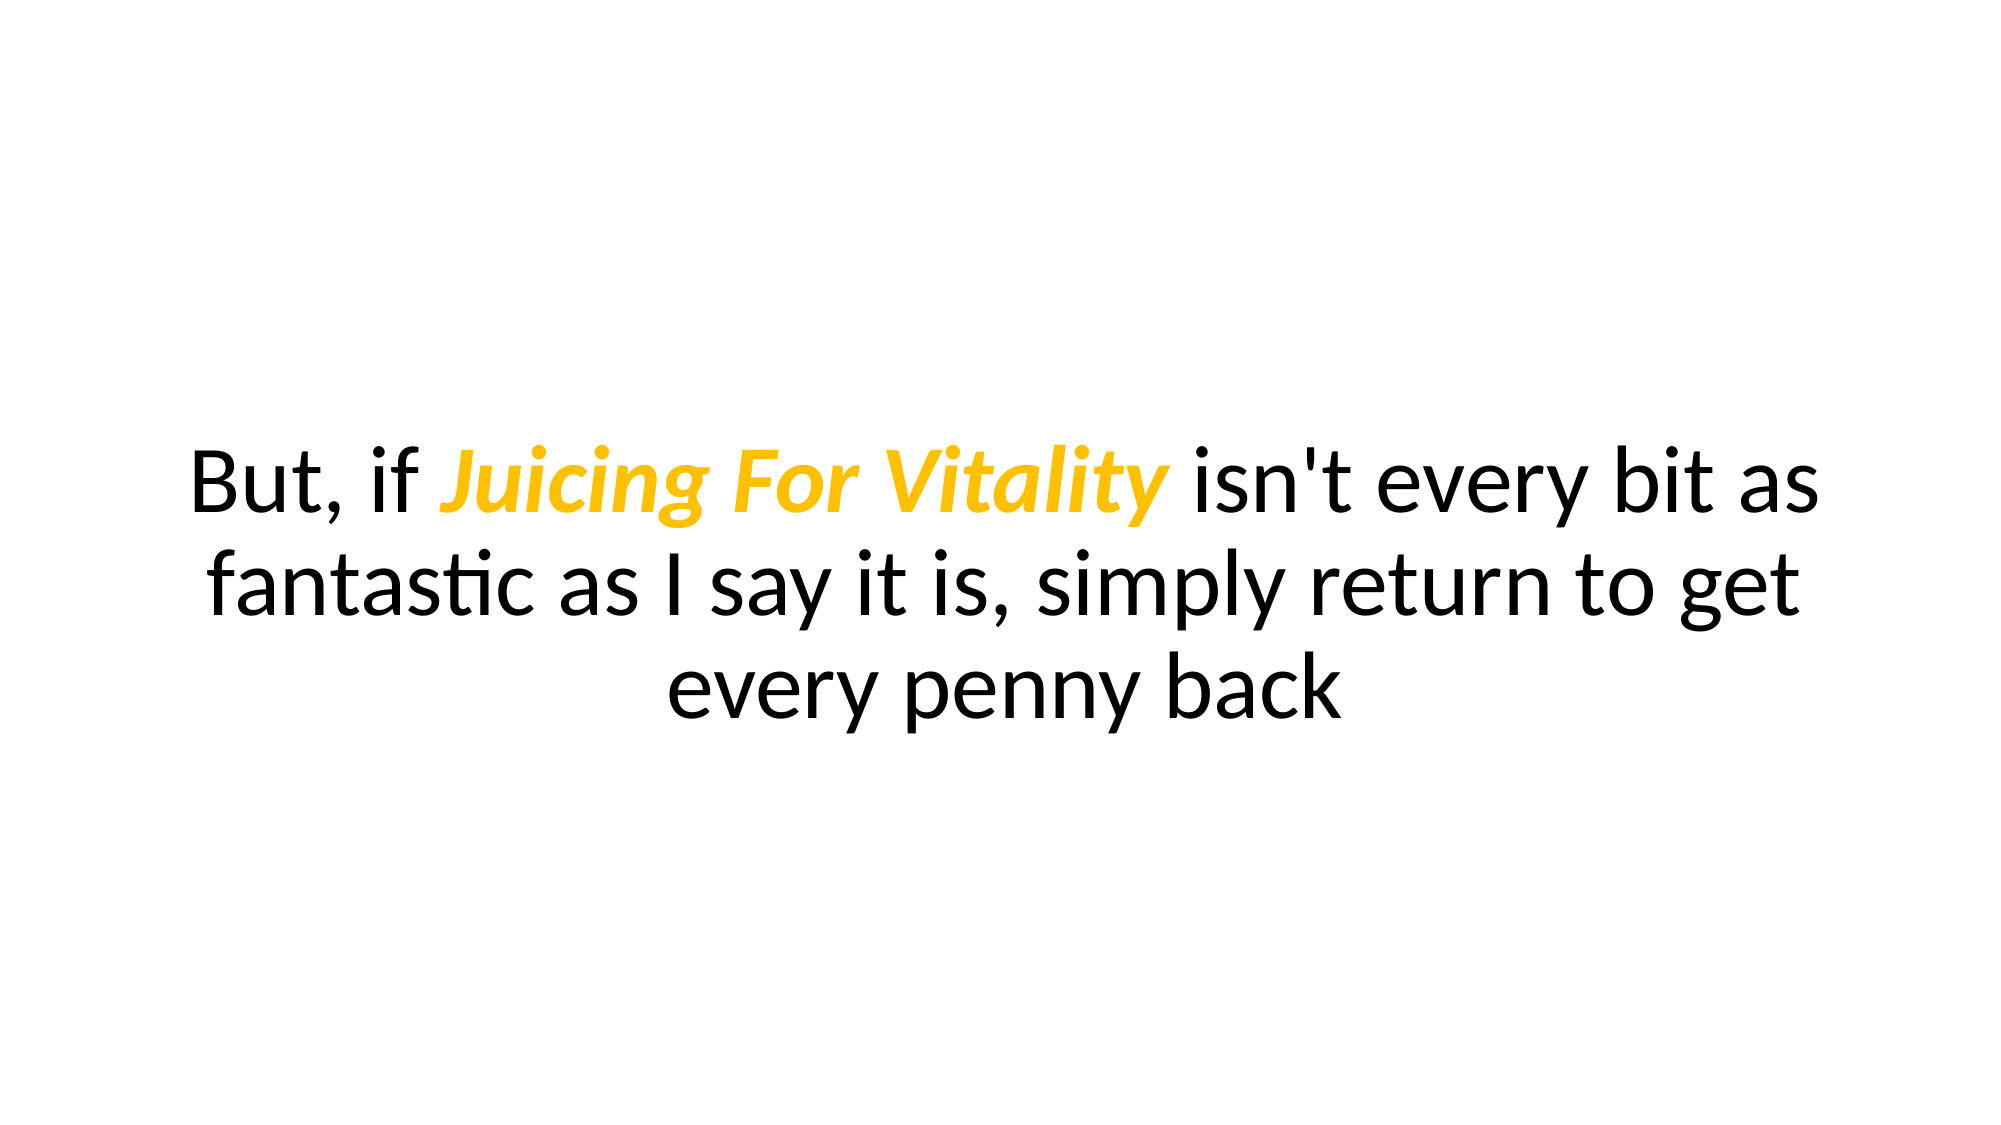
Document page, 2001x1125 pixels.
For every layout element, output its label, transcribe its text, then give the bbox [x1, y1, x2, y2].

list But, if Juicing For Vitality isn't every bit as fantastic as I say it is, simply return to get every penny back [142, 297, 1868, 907]
